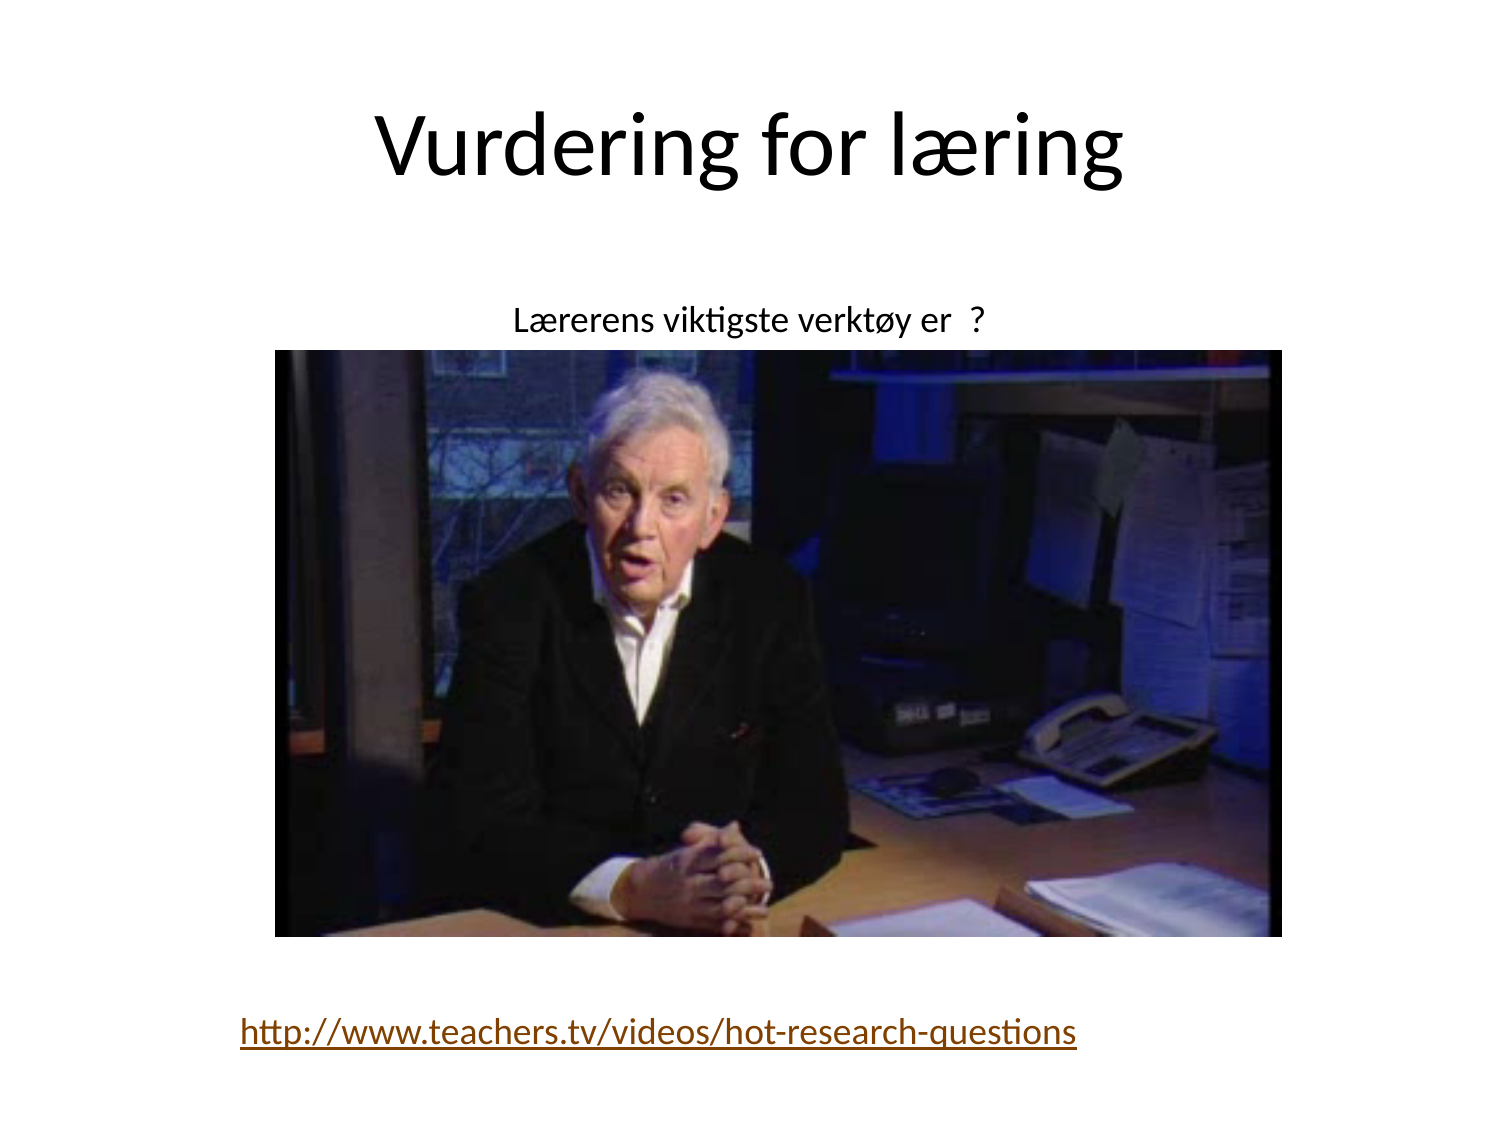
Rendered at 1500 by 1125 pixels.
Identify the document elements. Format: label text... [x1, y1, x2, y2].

text_box http://www.teachers.tv/videos/hot-research-questions [225, 999, 1463, 1060]
title Vurdering for læring [75, 45, 1425, 233]
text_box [274, 349, 1283, 938]
list Lærerens viktigste verktøy er ? [112, 287, 1388, 963]
